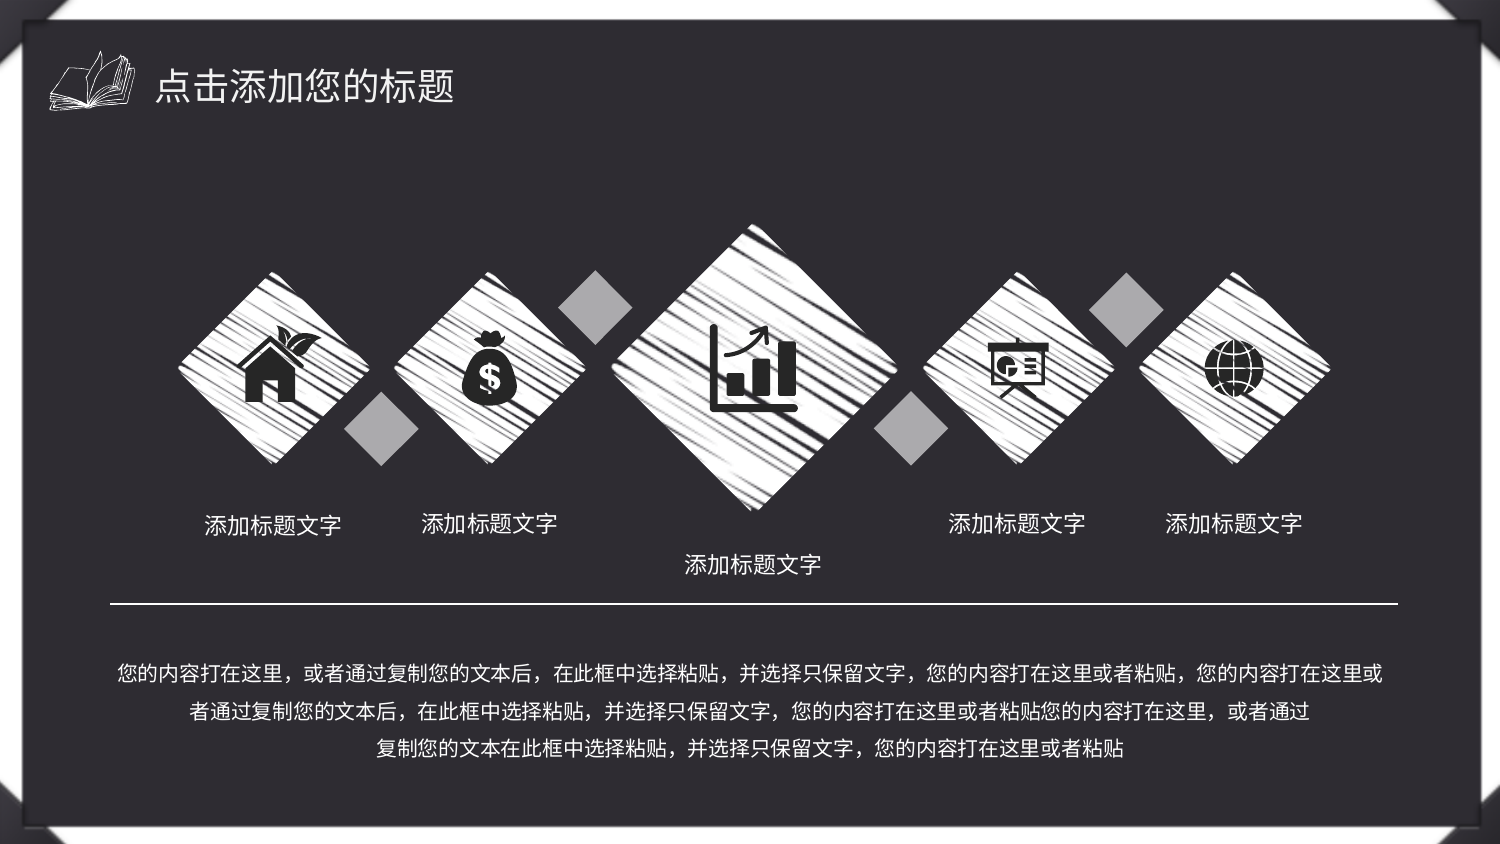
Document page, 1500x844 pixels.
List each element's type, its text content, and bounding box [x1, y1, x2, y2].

text_box 您的内容打在这里，或者通过复制您的文本后，在此框中选择粘贴，并选择只保留文字，您的内容打在这里或者粘贴，您的内容打在这里或者通过复制您的文本后，在此框中选择粘贴，并选择只保留文字，您的内容打在这里或者粘贴您的内容打在这里，或者通过 复制您的文本在此框中选择粘贴，并选择只保留文字，您的内容打在这里或者粘贴 [103, 644, 1397, 765]
text_box [1234, 340, 1264, 368]
picture [0, 0, 1500, 844]
text_box [1204, 340, 1233, 368]
text_box [558, 270, 633, 346]
text_box 点击添加您的标题 [139, 55, 513, 116]
text_box 添加标题文字 [146, 502, 401, 544]
text_box [391, 270, 588, 467]
text_box 添加标题文字 [627, 541, 881, 583]
text_box [607, 221, 901, 515]
text_box [461, 330, 517, 406]
text_box [343, 391, 419, 467]
text_box [1136, 270, 1333, 467]
text_box [987, 337, 1049, 399]
text_box [49, 50, 136, 111]
text_box [245, 346, 296, 402]
text_box [1088, 272, 1164, 348]
text_box [873, 391, 949, 466]
text_box [920, 270, 1117, 467]
text_box 添加标题文字 [1107, 500, 1362, 541]
text_box [709, 324, 798, 413]
text_box [1204, 369, 1233, 397]
text_box [1234, 369, 1264, 397]
text_box 添加标题文字 [890, 500, 1107, 541]
text_box [236, 325, 322, 369]
text_box 添加标题文字 [363, 500, 617, 541]
text_box [175, 270, 372, 467]
